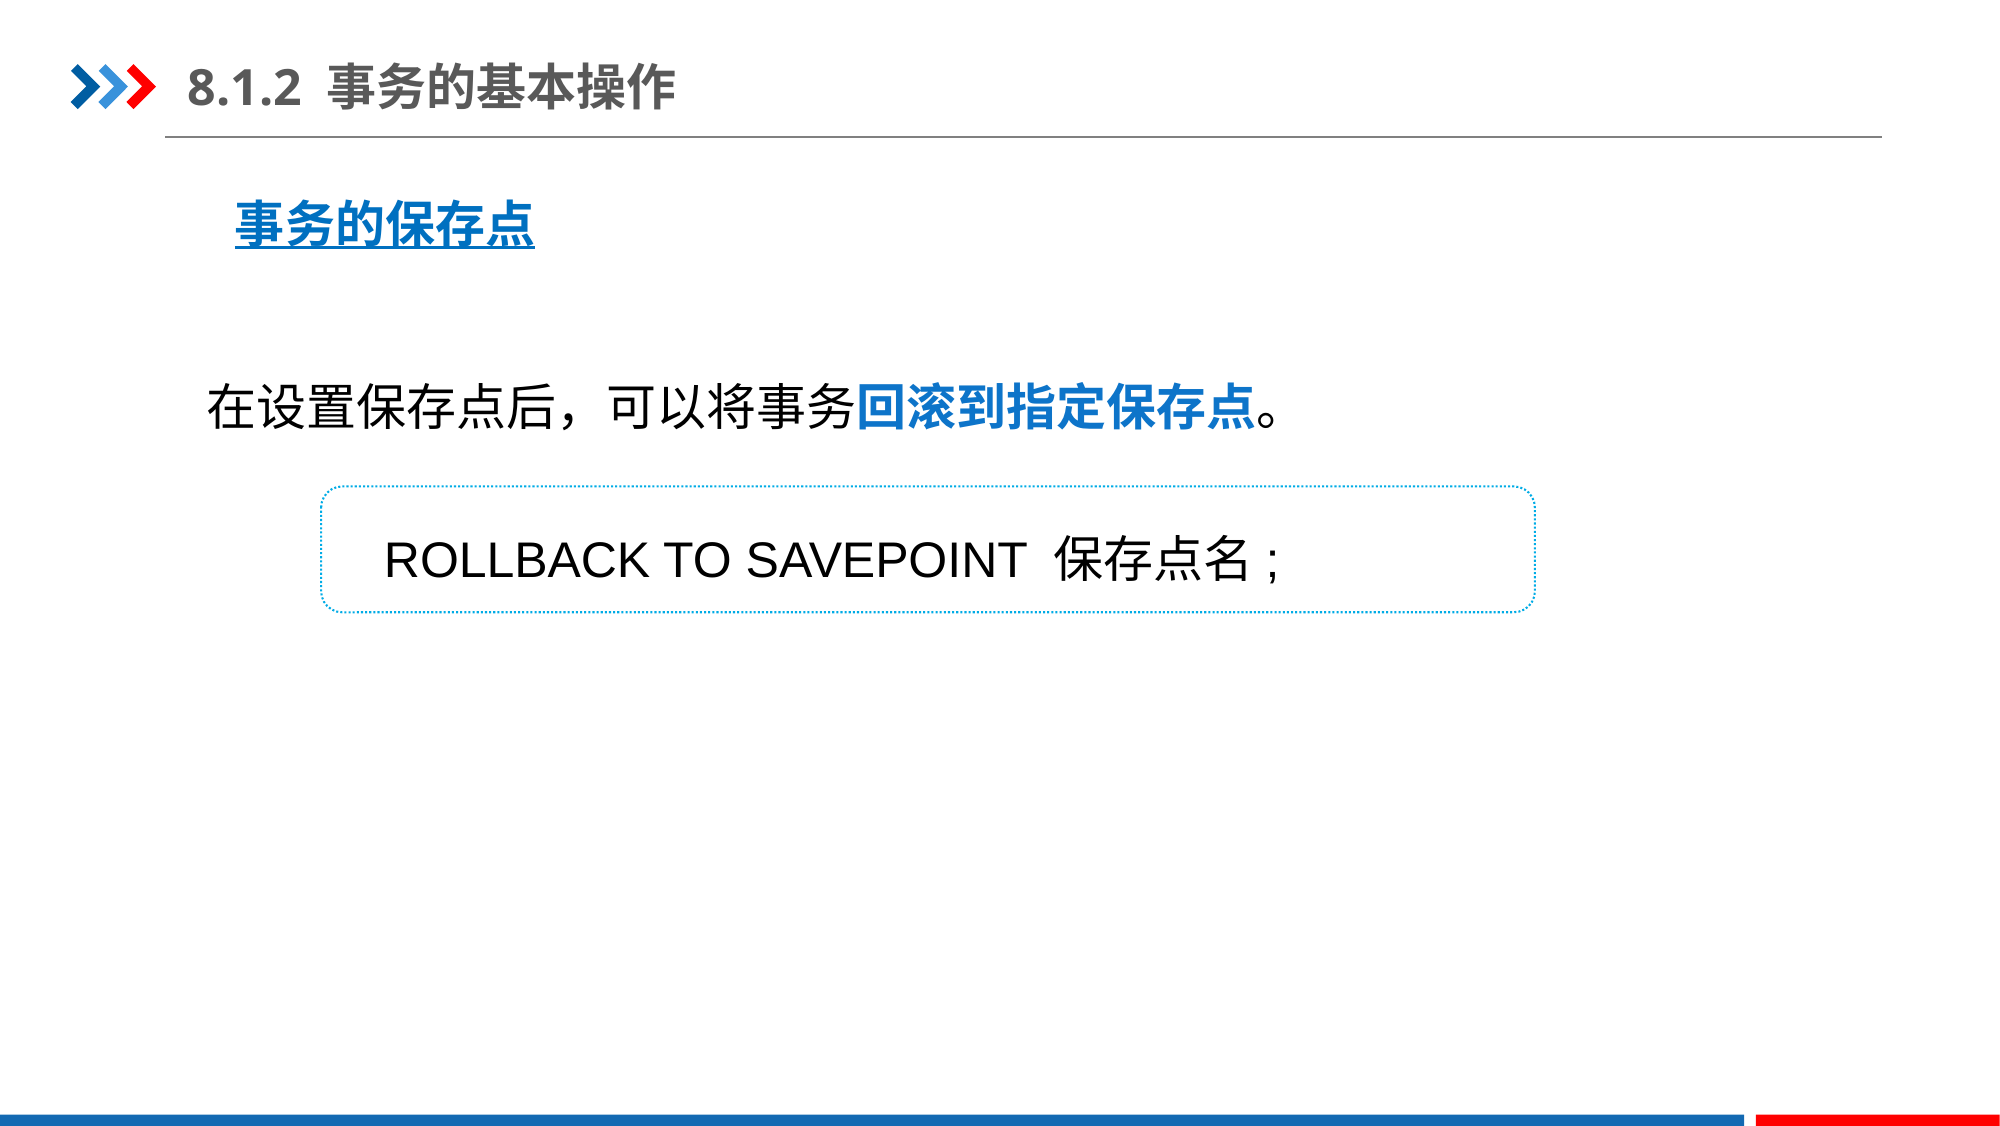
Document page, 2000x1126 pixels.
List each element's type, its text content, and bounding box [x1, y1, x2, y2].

text_box 事务的保存点 [220, 184, 816, 260]
text_box 8.1.2 事务的基本操作 [187, 43, 827, 127]
text_box ROLLBACK TO SAVEPOINT 保存点名; [369, 519, 1500, 595]
text_box 在设置保存点后，可以将事务回滚到指定保存点。 [191, 367, 1583, 443]
text_box [321, 486, 1535, 613]
